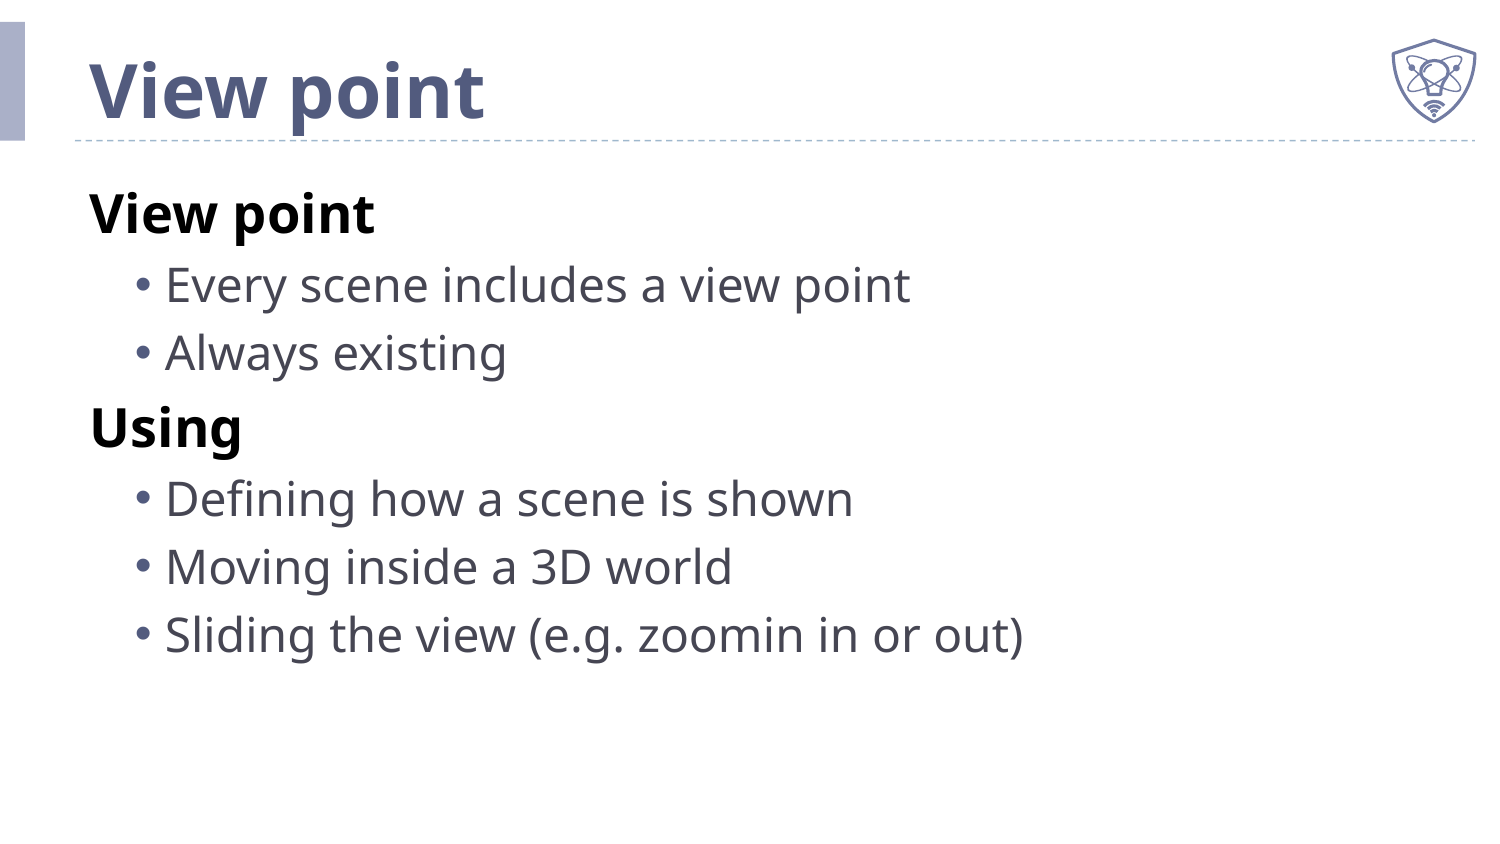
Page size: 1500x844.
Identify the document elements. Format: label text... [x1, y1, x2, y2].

title View point [75, 18, 1475, 141]
list View point Every scene includes a view point Always existing Using Defining how a scene is shown Moving inside a 3D world Sliding the view (e.g. zoomin in or out) [75, 171, 1475, 835]
